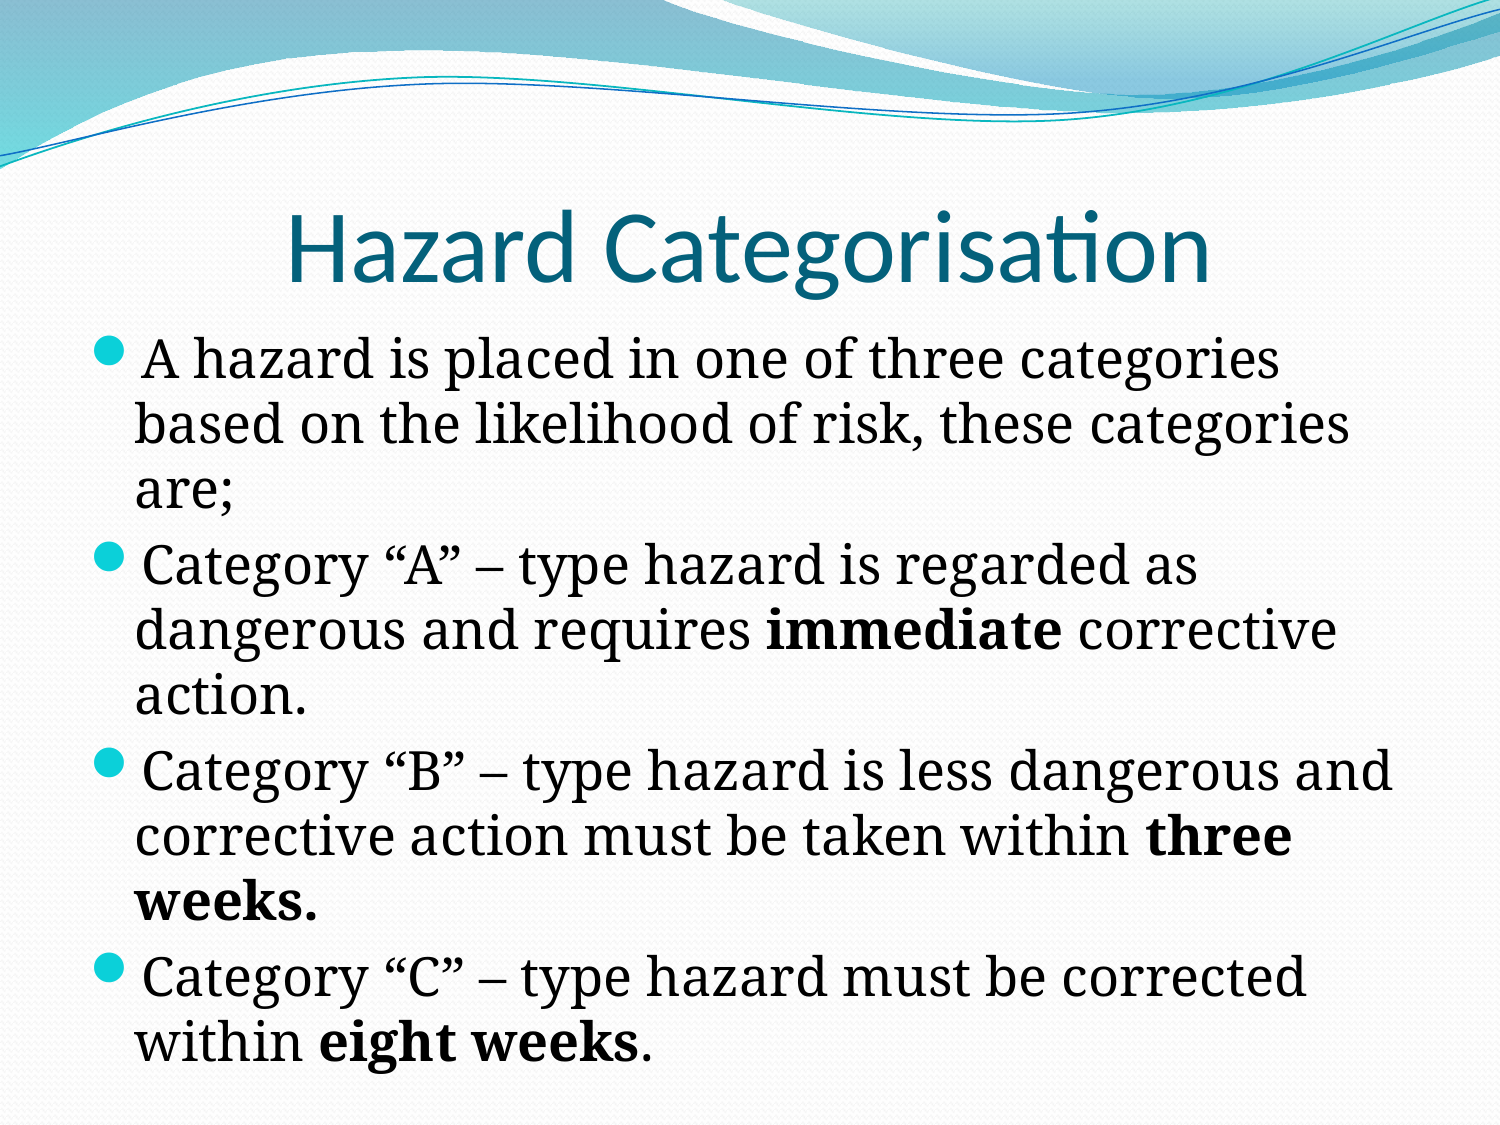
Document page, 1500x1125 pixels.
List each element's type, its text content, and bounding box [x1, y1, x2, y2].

title Hazard Categorisation [75, 115, 1425, 303]
list A hazard is placed in one of three categories based on the likelihood of risk, these categories are; Category “A” – type hazard is regarded as dangerous and requires immediate corrective action. Category “B” – type hazard is less dangerous and corrective action must be taken within three weeks. Category “C” – type hazard must be corrected within eight weeks. [75, 317, 1425, 1038]
